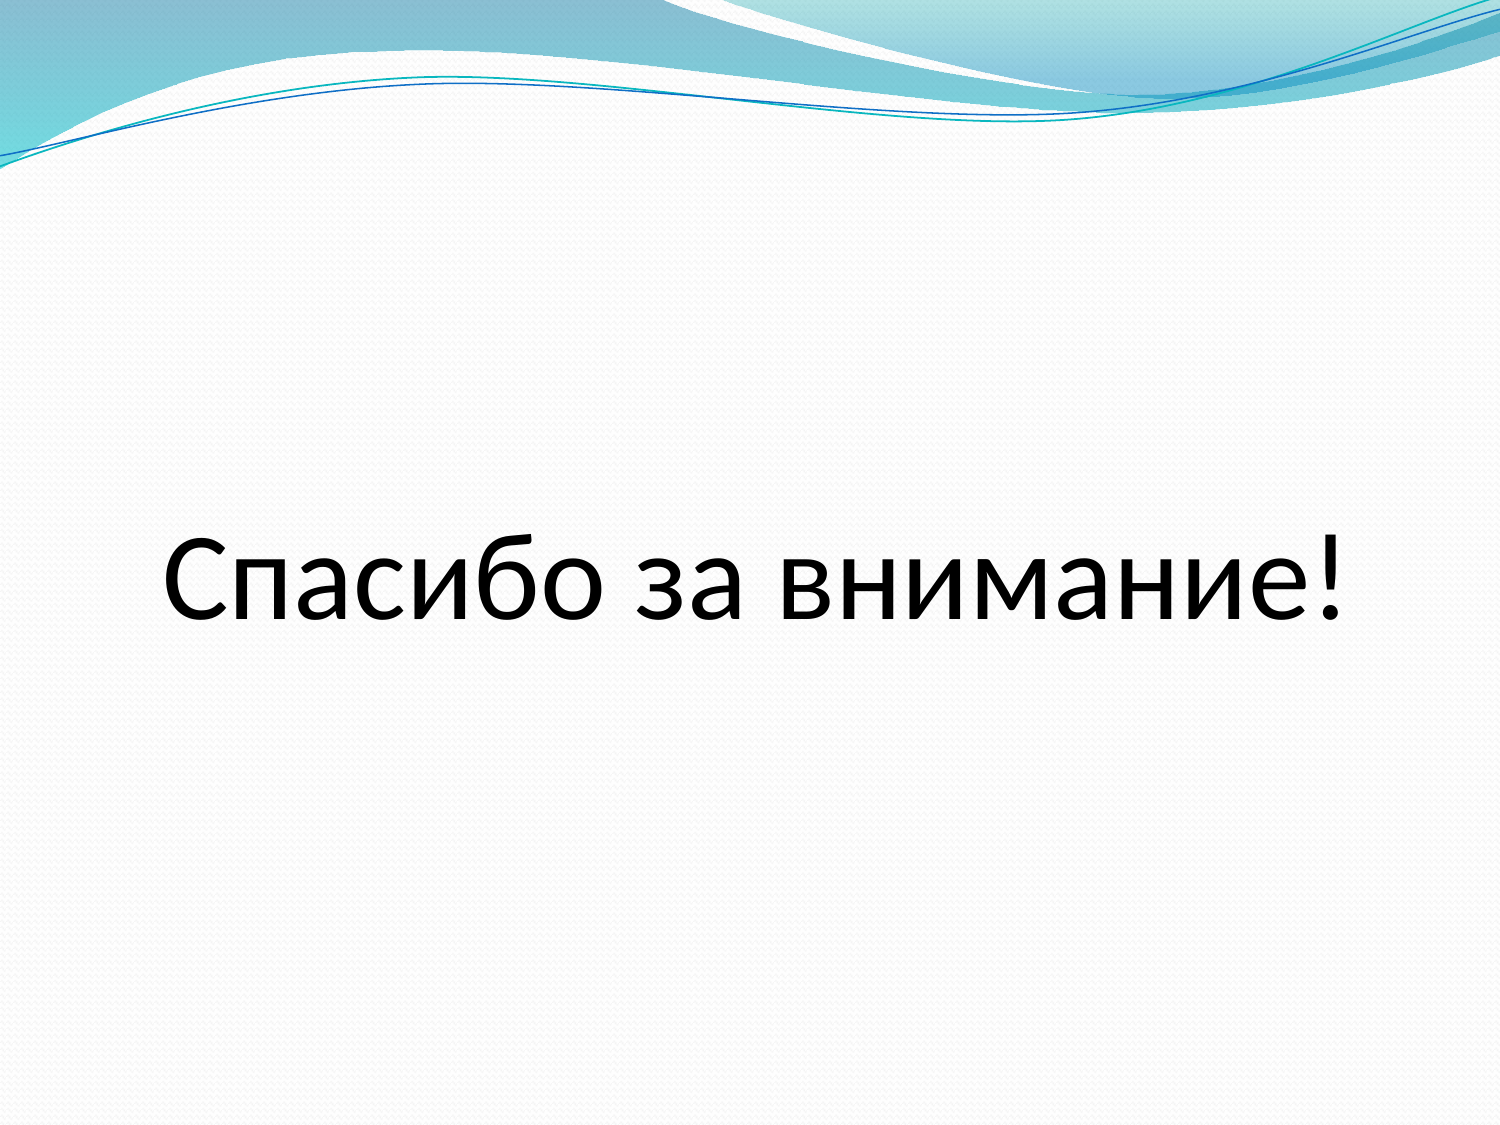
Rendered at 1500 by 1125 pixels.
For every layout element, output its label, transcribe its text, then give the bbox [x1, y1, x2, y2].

title Спасибо за внимание! [82, 457, 1432, 645]
